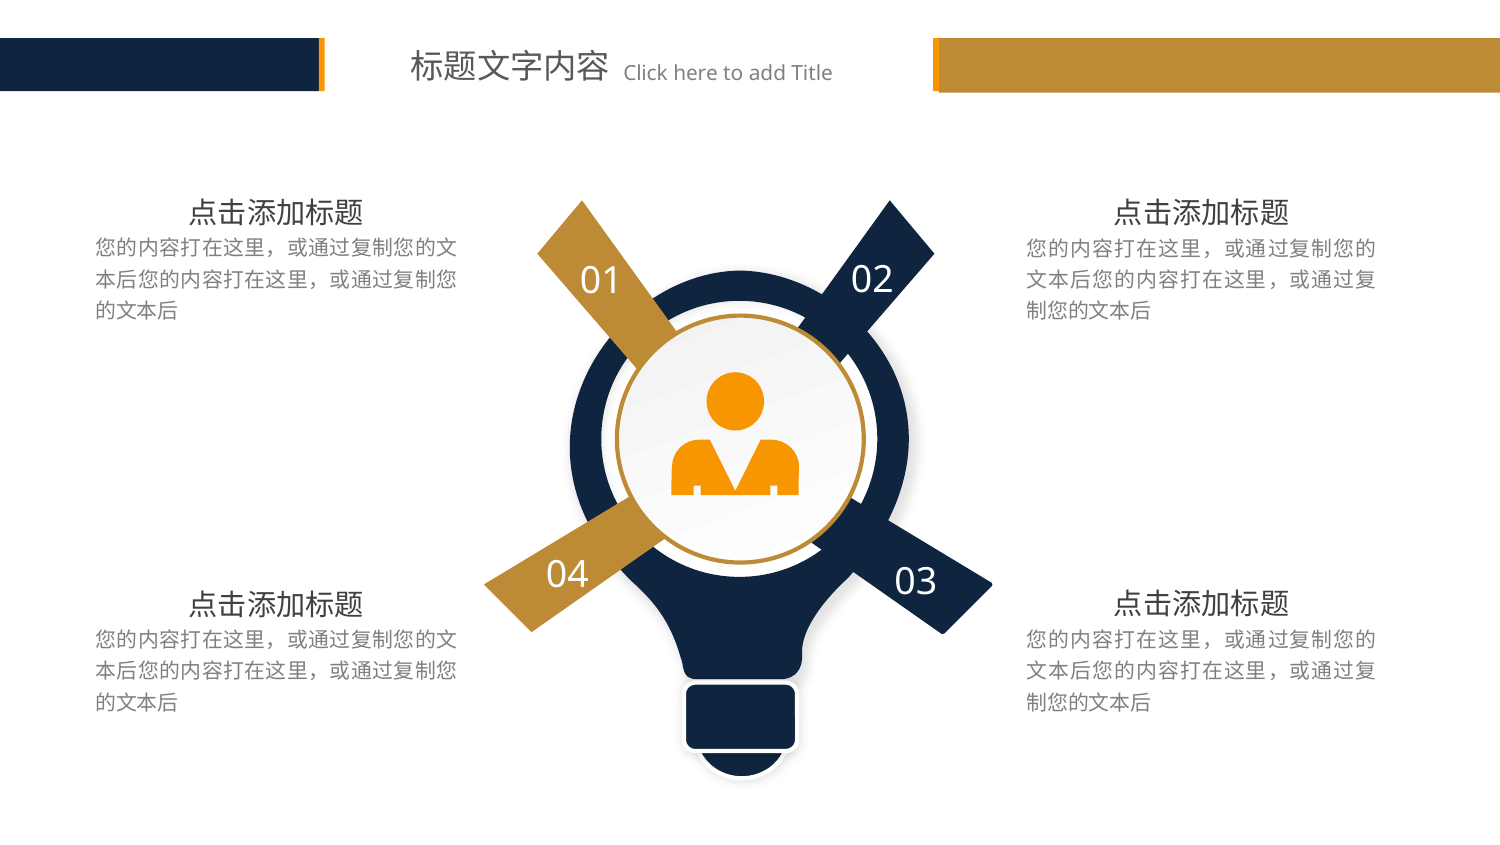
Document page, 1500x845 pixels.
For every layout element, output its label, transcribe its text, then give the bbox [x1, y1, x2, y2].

text_box [912, 534, 940, 551]
text_box [535, 198, 621, 287]
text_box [571, 272, 907, 779]
text_box 04 [529, 544, 566, 601]
text_box [912, 560, 993, 634]
text_box 02 [834, 249, 911, 275]
text_box 点击添加标题 您的内容打在这里，或通过复制您的文本后您的内容打在这里，或通过复制您的文本后 [84, 580, 469, 720]
text_box [546, 532, 566, 544]
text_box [671, 371, 800, 496]
text_box 点击添加标题 您的内容打在这里，或通过复制您的文本后您的内容打在这里，或通过复制您的文本后 [1015, 188, 1388, 329]
text_box 点击添加标题 您的内容打在这里，或通过复制您的文本后您的内容打在这里，或通过复制您的文本后 [84, 188, 469, 328]
text_box 03 [912, 551, 954, 608]
text_box [852, 198, 937, 283]
text_box 01 [563, 250, 640, 307]
text_box [481, 554, 566, 634]
text_box 点击添加标题 您的内容打在这里，或通过复制您的文本后您的内容打在这里，或通过复制您的文本后 [1015, 579, 1388, 720]
